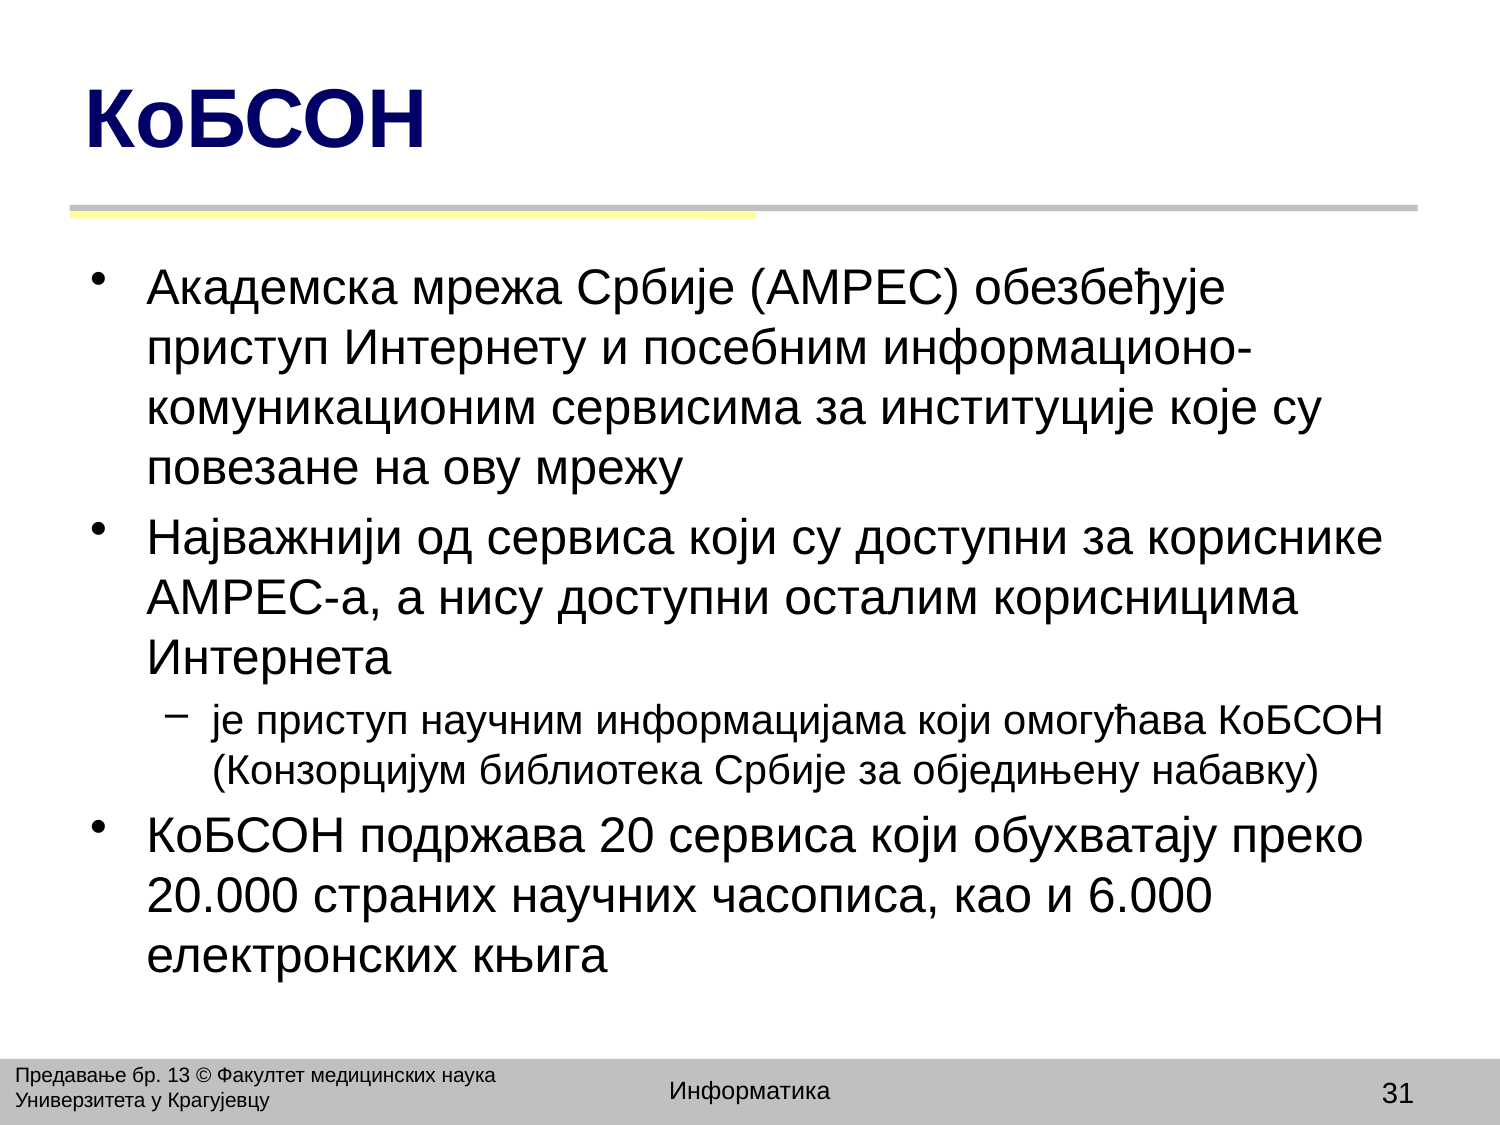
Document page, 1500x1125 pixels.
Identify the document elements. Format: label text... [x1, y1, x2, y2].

slide_number Предавање бр. 13 © Факултет медицинских наука Универзитета у Крагујевцу [0, 1053, 617, 1108]
slide_number 31 [1079, 1066, 1430, 1125]
footer Информатика [512, 1066, 988, 1125]
title КоБСОН [69, 19, 1426, 208]
list Академска мрежа Србије (АМРЕС) обезбеђује приступ Интернету и посебним информационо-комуникационим сервисима за институције које су повезане на ову мрежу Најважнији од сервиса који су доступни за кориснике АМРЕС-а, а нису доступни осталим корисницима Интернета је приступ научним информацијама који омогућава КоБСОН (Конзорцијум библиотека Србије за обједињену набавку) КоБСОН подржава 20 сервиса који обухватају преко 20.000 страних научних часописа, као и 6.000 електронских књига [74, 246, 1426, 1023]
